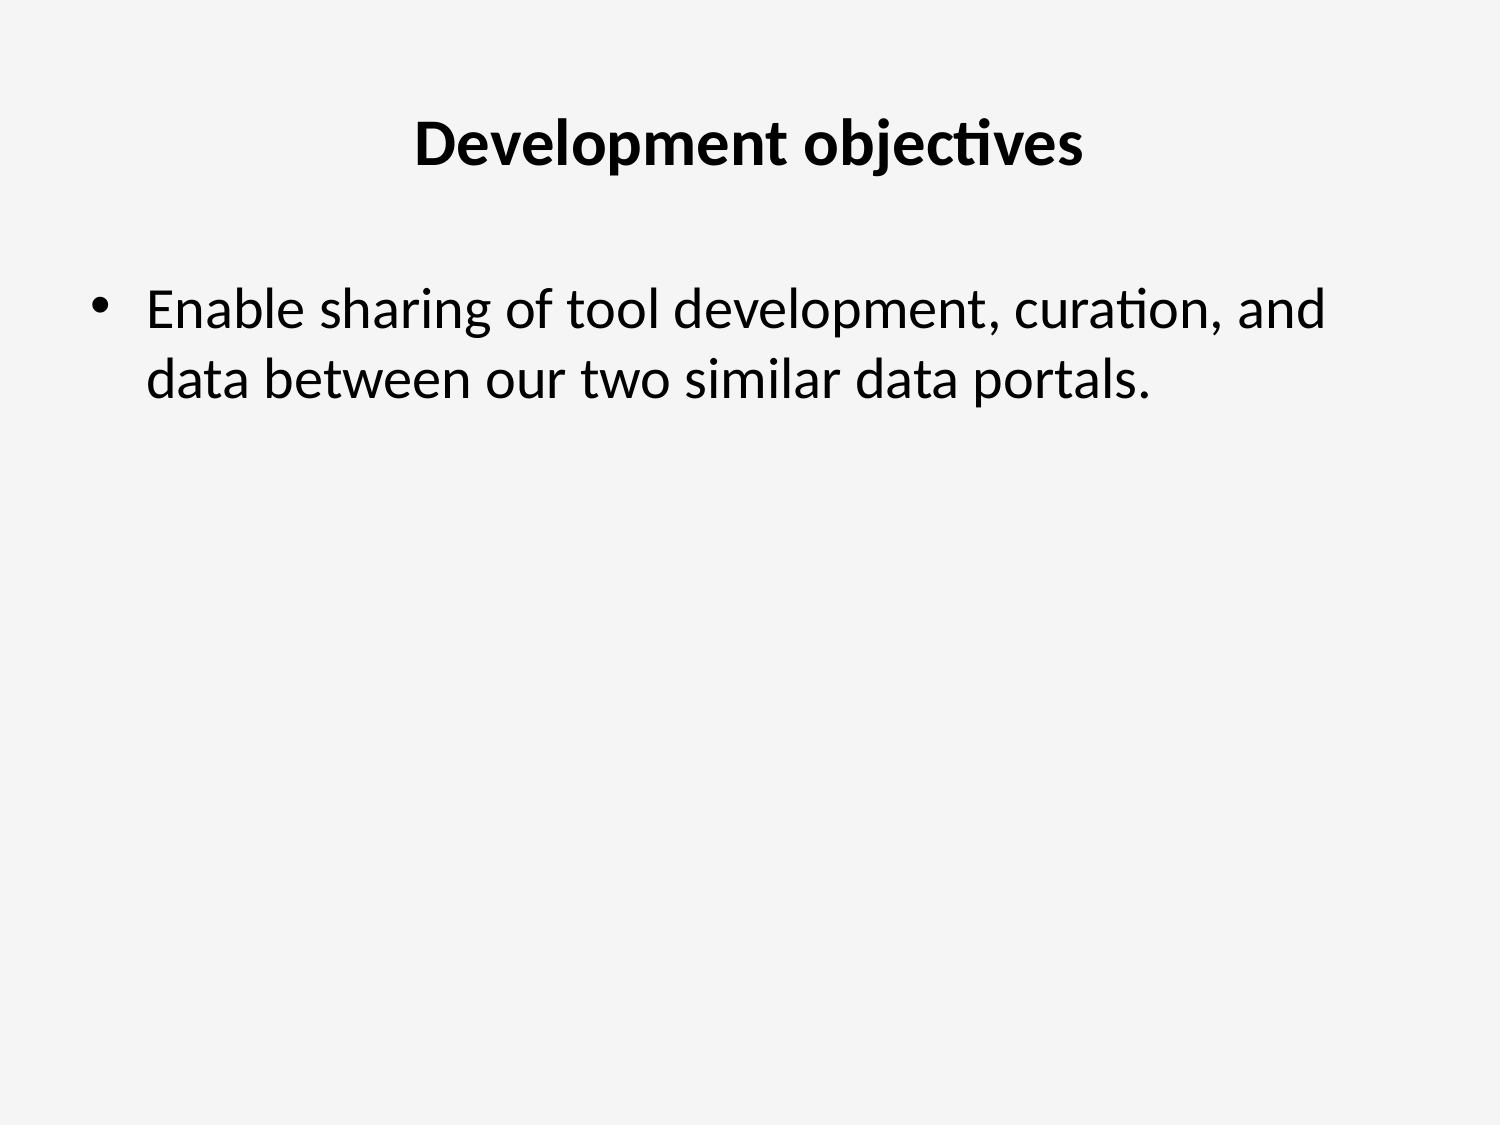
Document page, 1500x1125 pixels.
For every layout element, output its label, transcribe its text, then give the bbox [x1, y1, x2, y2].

title Development objectives [75, 45, 1425, 233]
list Enable sharing of tool development, curation, and data between our two similar data portals. [75, 262, 1425, 1005]
